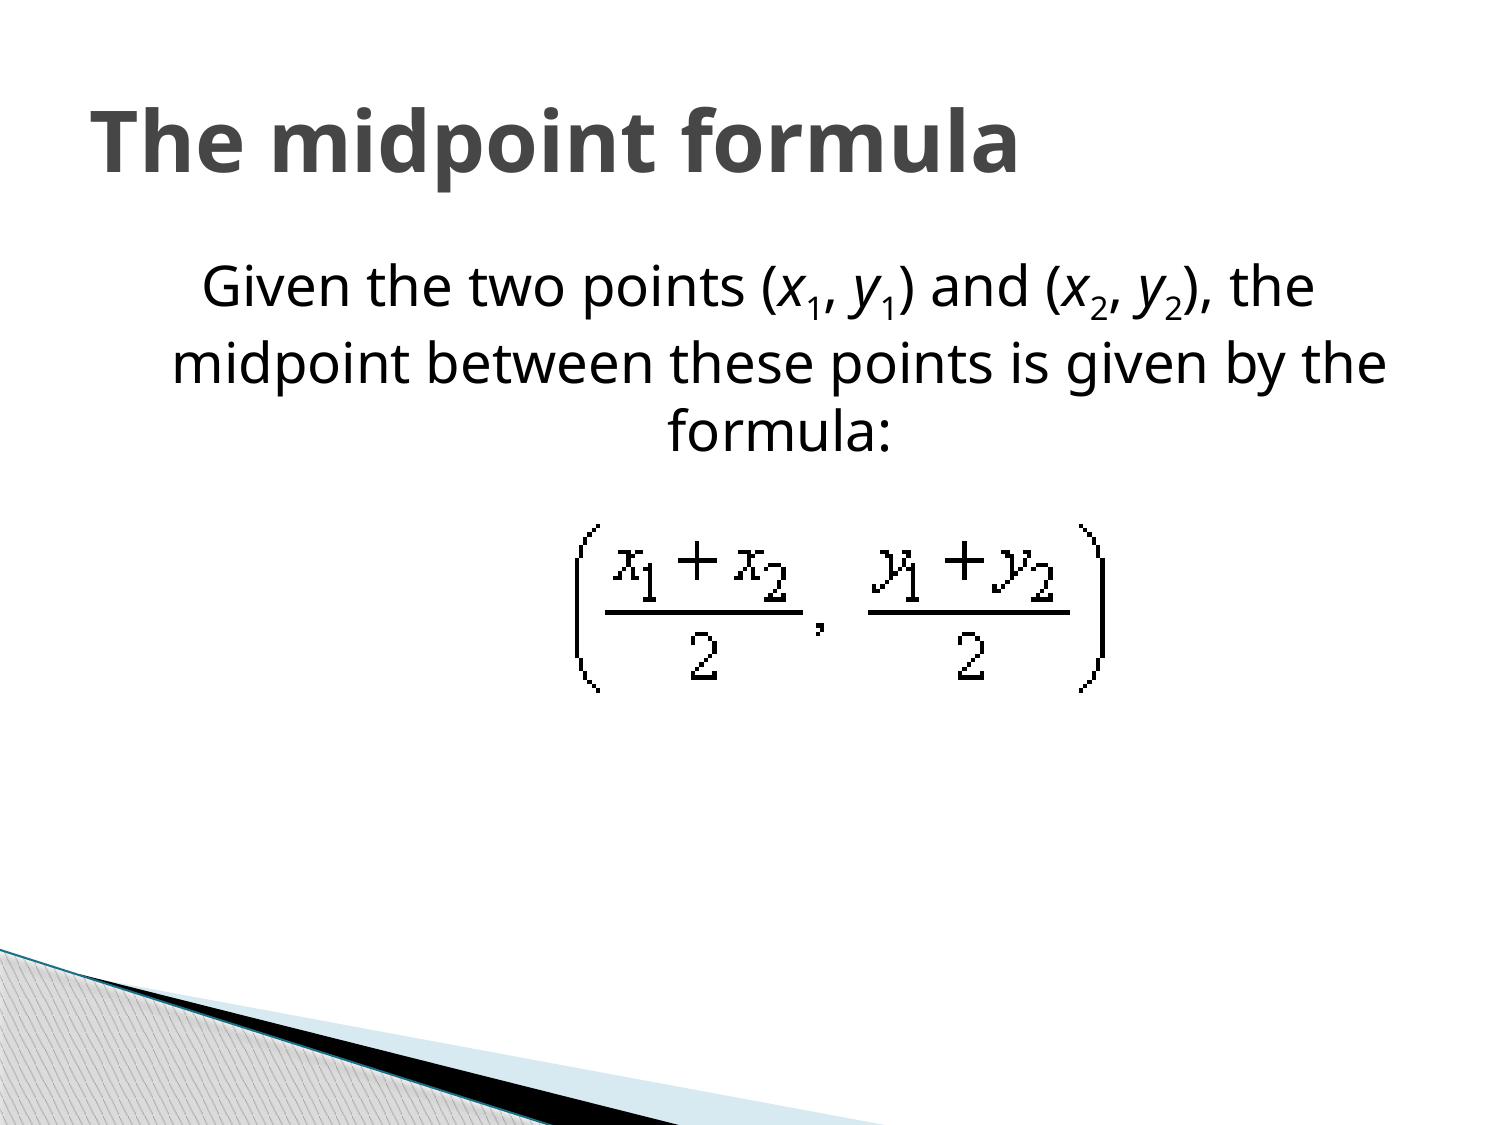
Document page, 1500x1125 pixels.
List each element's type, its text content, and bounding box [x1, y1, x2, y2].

list Given the two points (x1, y1) and (x2, y2), the midpoint between these points is given by the formula: [75, 243, 1425, 986]
title The midpoint formula [75, 45, 1425, 233]
picture [574, 524, 1105, 694]
